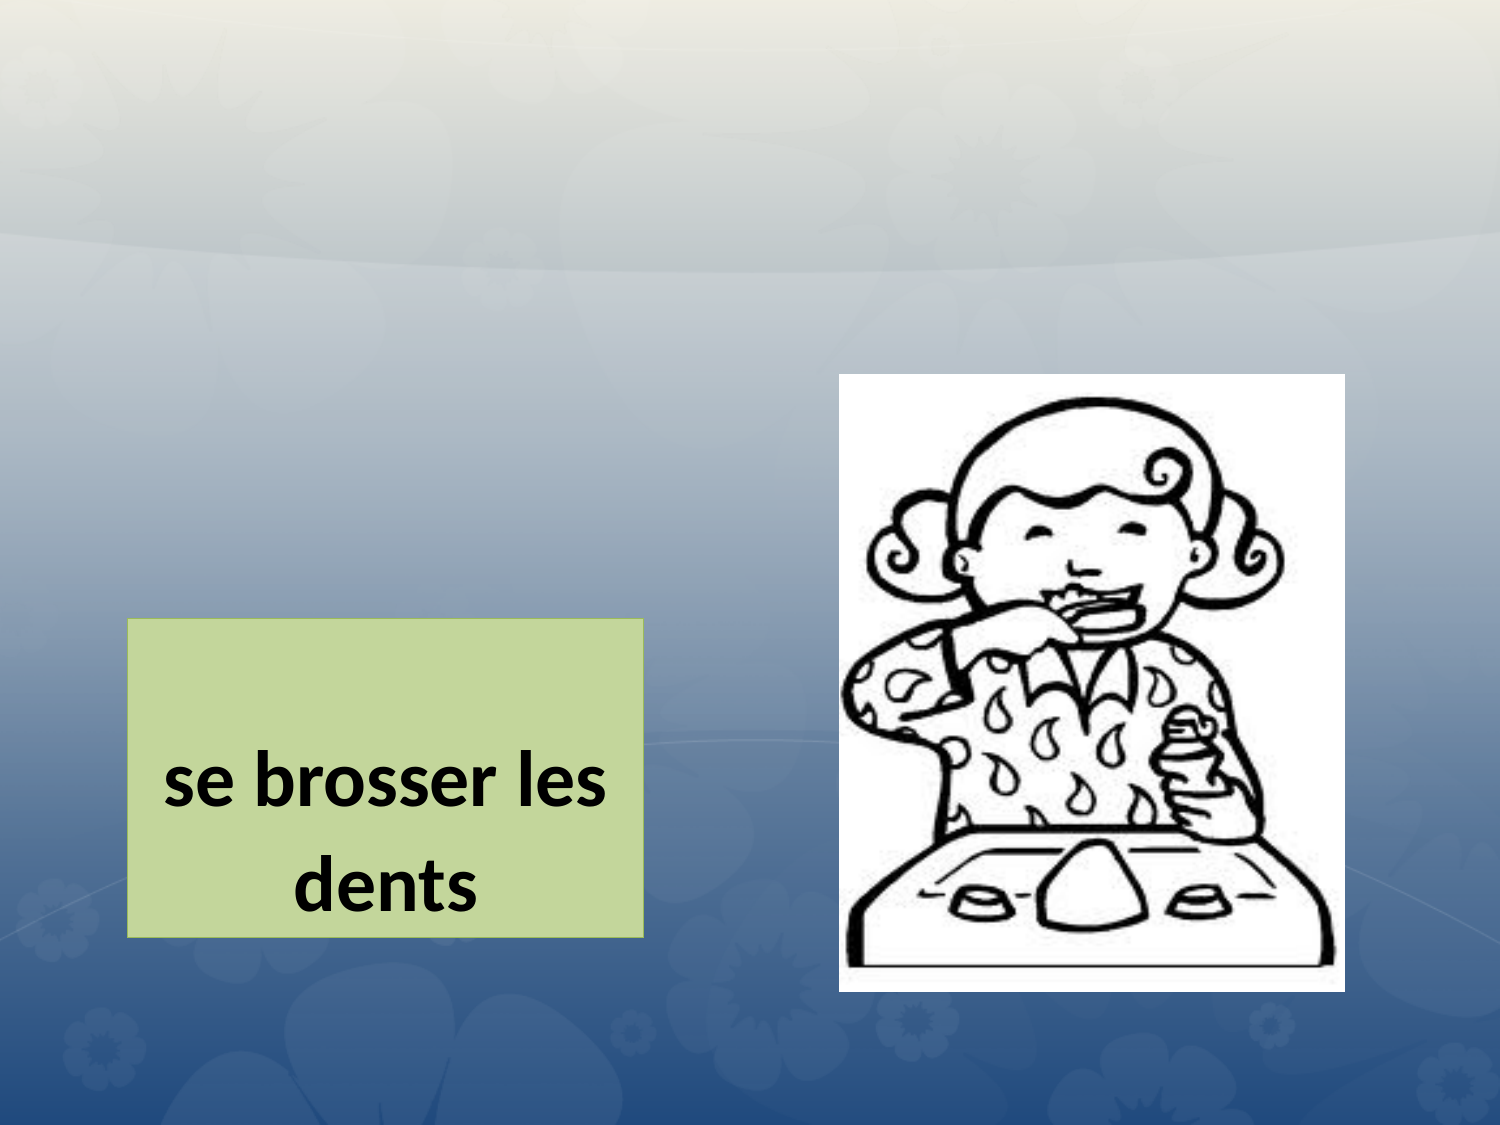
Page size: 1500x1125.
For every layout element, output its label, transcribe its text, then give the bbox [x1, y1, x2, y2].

subtitle se brosser les dents [127, 618, 644, 938]
picture [0, 0, 1500, 1125]
